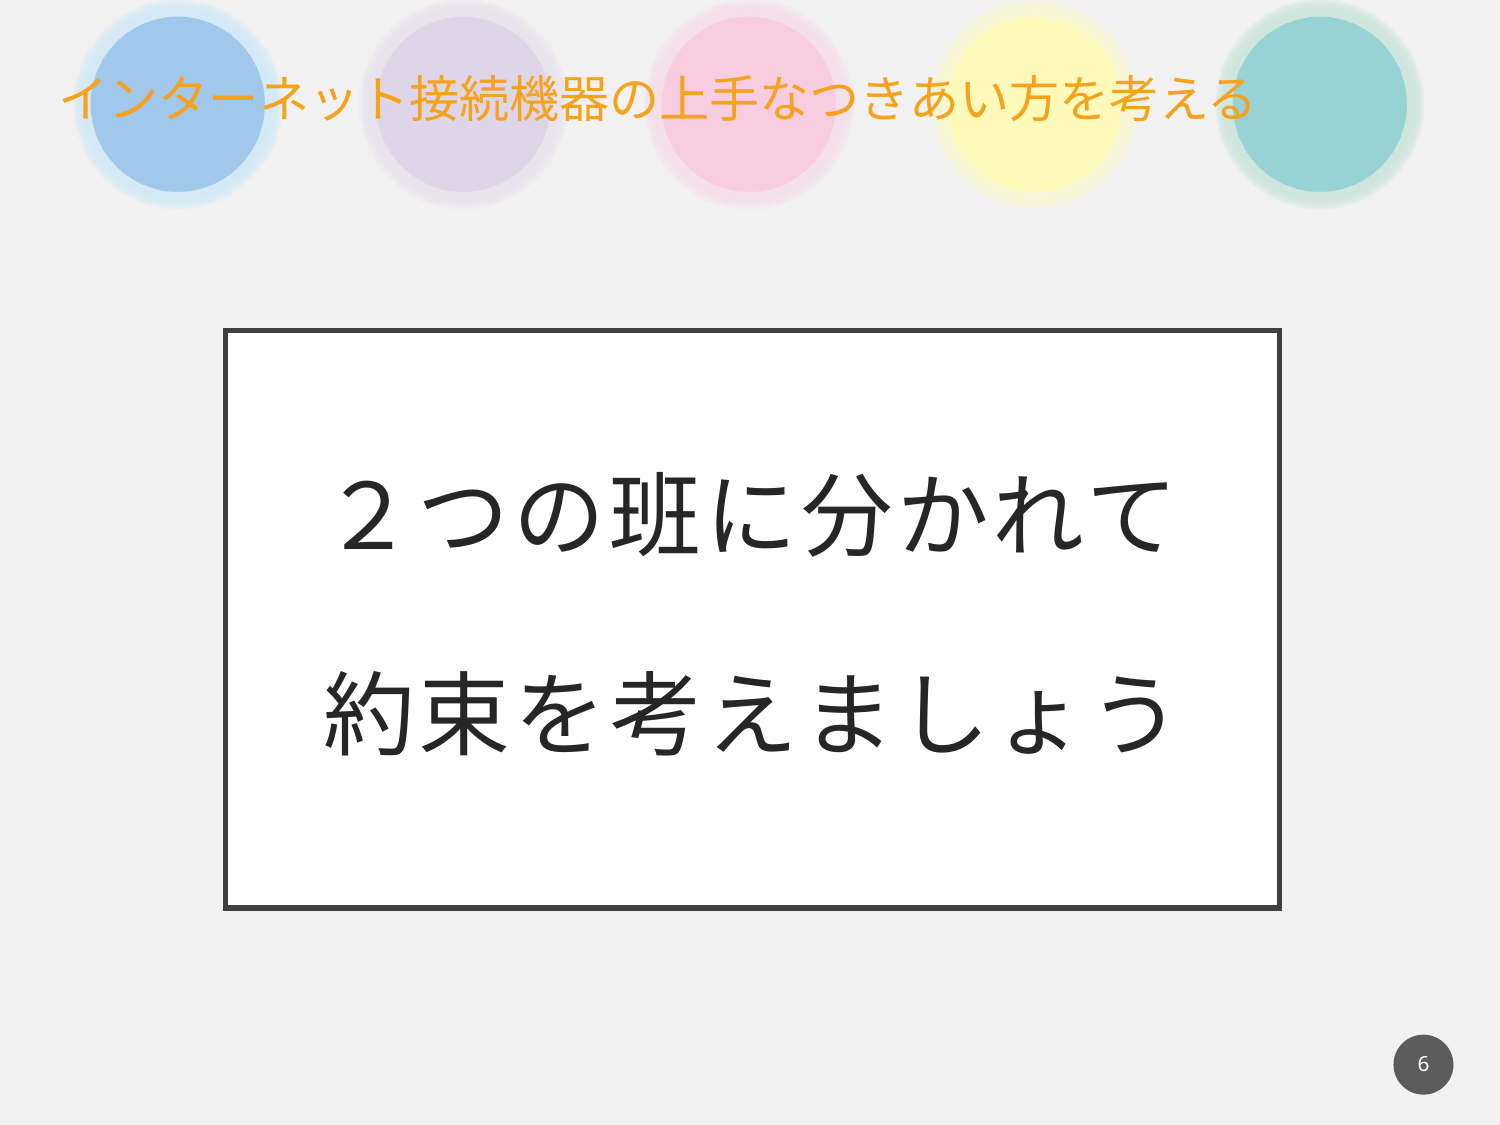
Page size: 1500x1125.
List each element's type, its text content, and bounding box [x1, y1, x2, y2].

slide_number 6 [1393, 1034, 1454, 1095]
picture [73, 0, 1424, 209]
title ２つの班に分かれて 約束を考えましょう [223, 328, 1282, 911]
